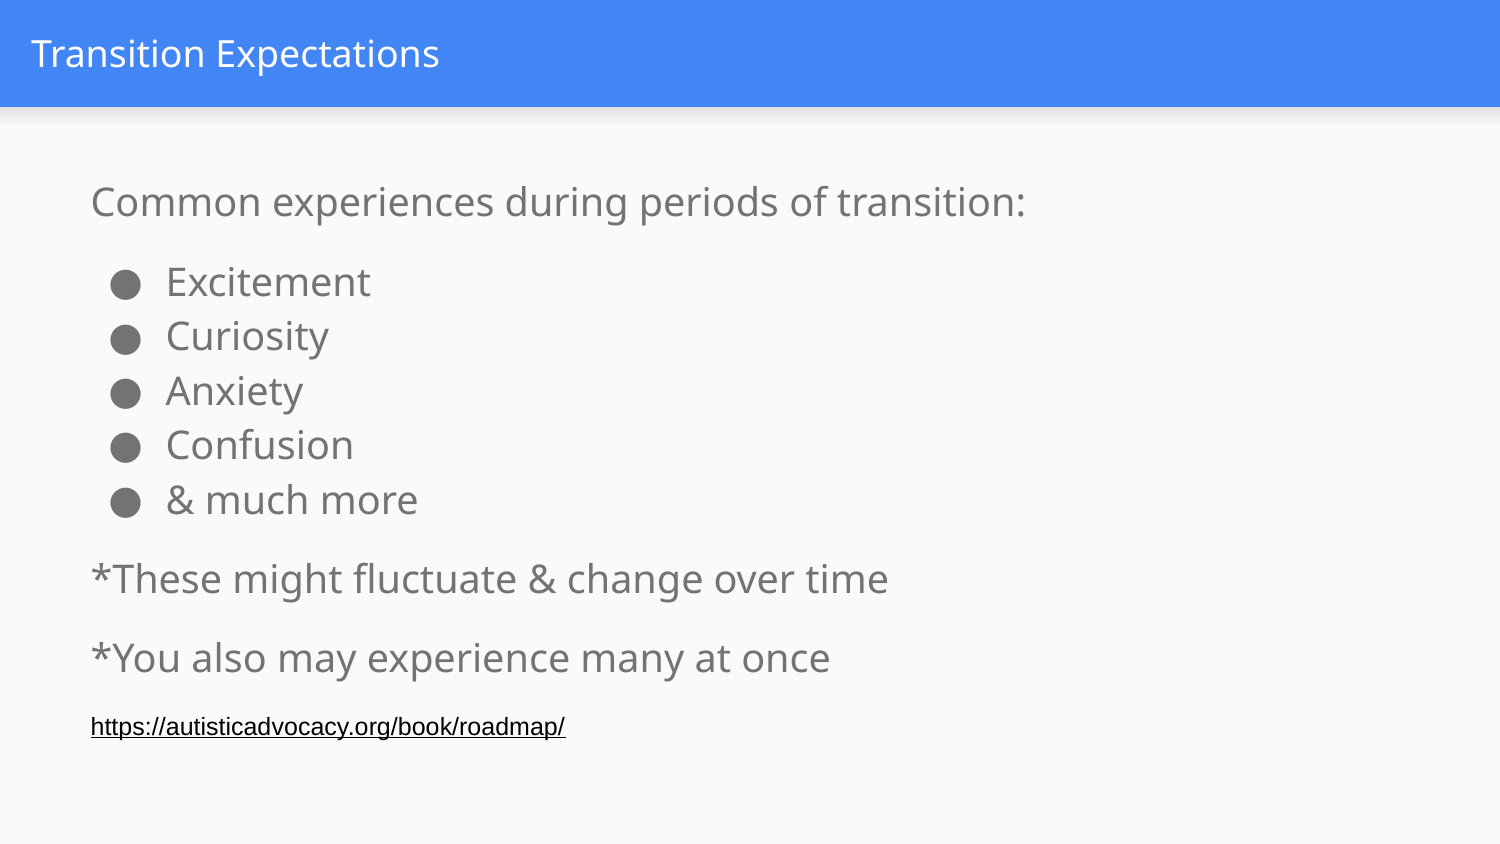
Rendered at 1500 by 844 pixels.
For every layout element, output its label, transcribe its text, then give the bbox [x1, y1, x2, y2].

title Transition Expectations [16, 2, 1464, 102]
list Common experiences during periods of transition: Excitement Curiosity Anxiety Confusion & much more *These might fluctuate & change over time *You also may experience many at once https://autisticadvocacy.org/book/roadmap/ [75, 155, 1425, 780]
